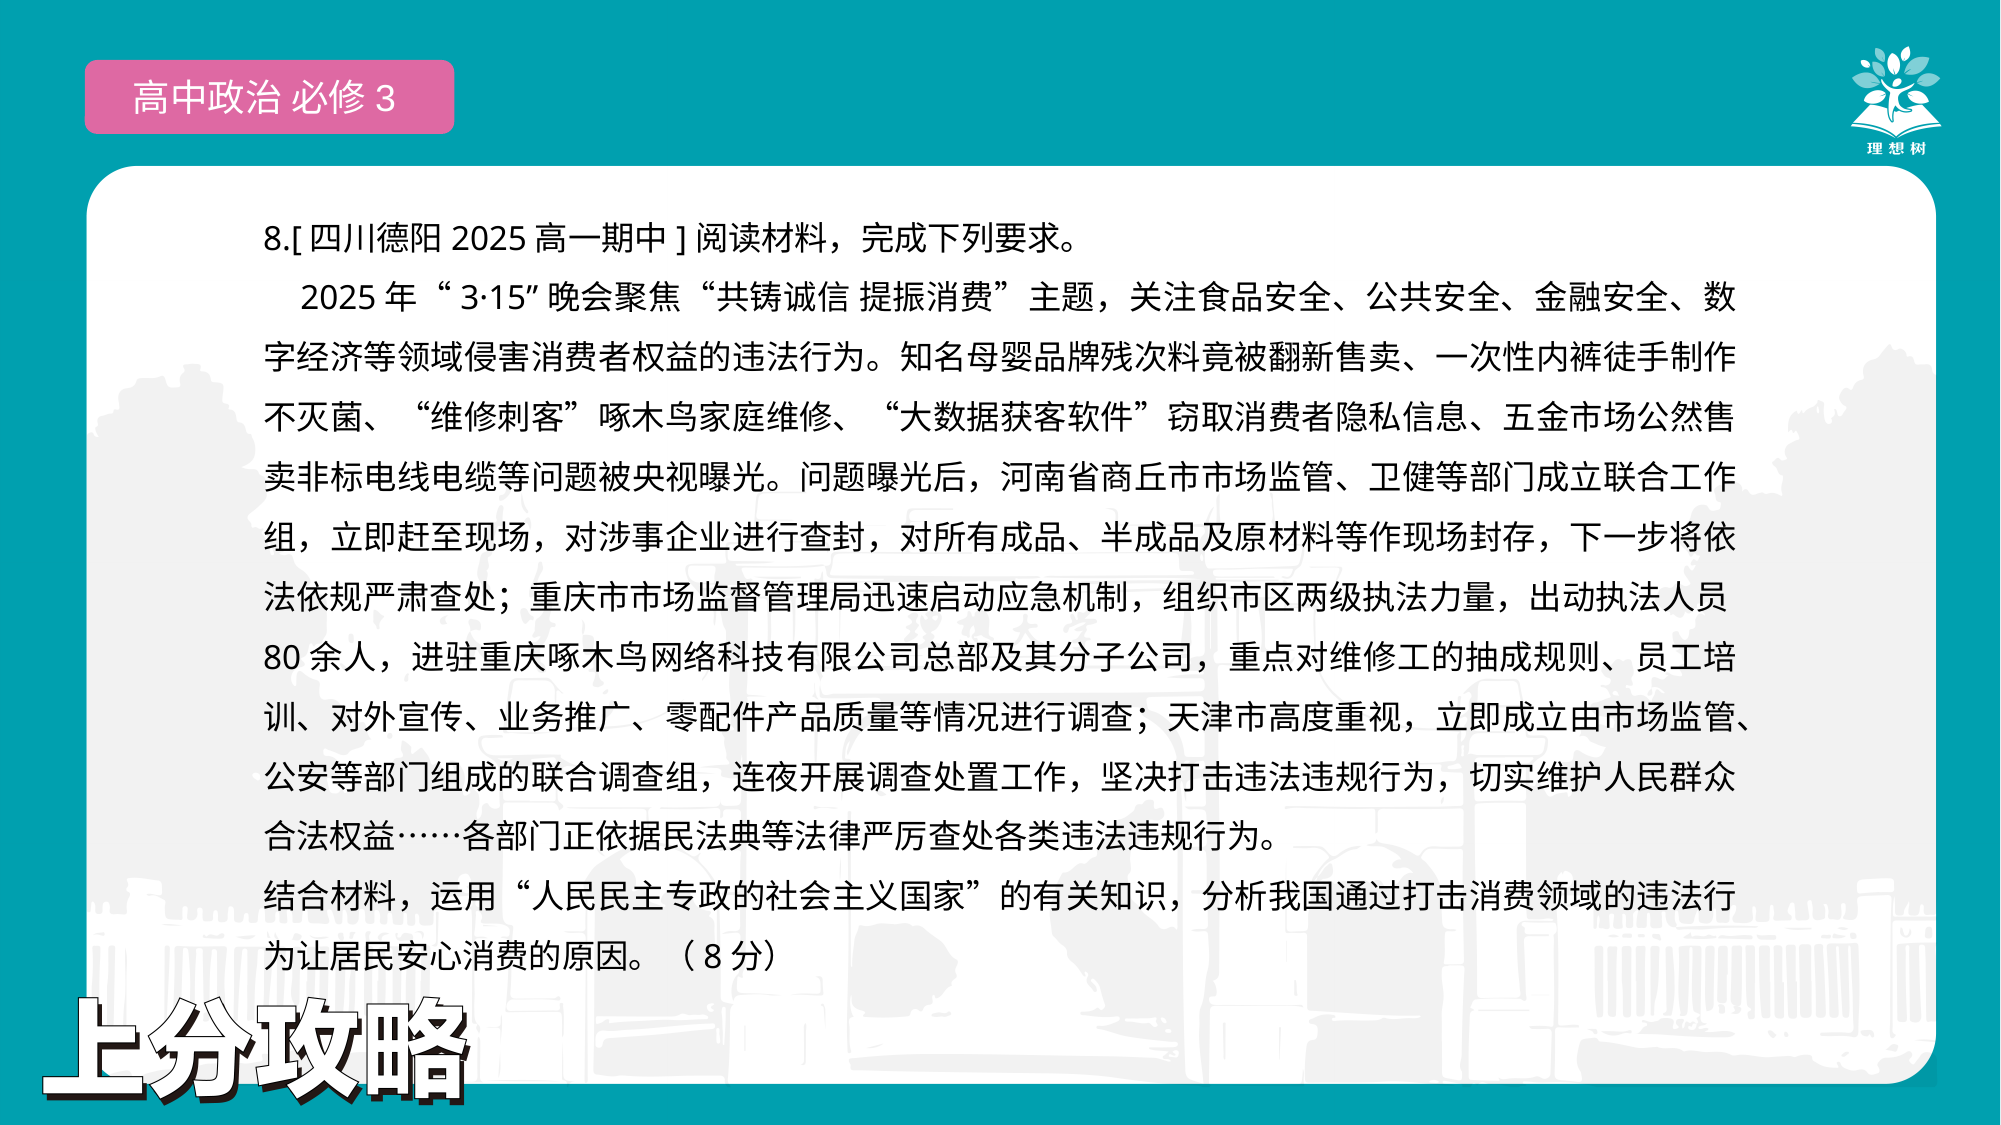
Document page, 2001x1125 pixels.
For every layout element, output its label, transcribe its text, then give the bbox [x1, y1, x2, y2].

picture [0, 0, 2001, 1125]
text_box 8.[四川德阳2025高一期中]阅读材料，完成下列要求。 2025年“3·15”晚会聚焦“共铸诚信 提振消费”主题，关注食品安全、公共安全、金融安全、数字经济等领域侵害消费者权益的违法行为。知名母婴品牌残次料竟被翻新售卖、一次性内裤徒手制作不灭菌、“维修刺客”啄木鸟家庭维修、“大数据获客软件”窃取消费者隐私信息、五金市场公然售卖非标电线电缆等问题被央视曝光。问题曝光后，河南省商丘市市场监管、卫健等部门成立联合工作组，立即赶至现场，对涉事企业进行查封，对所有成品、半成品及原材料等作现场封存，下一步将依法依规严肃查处；重庆市市场监督管理局迅速启动应急机制，组织市区两级执法力量，出动执法人员80余人，进驻重庆啄木鸟网络科技有限公司总部及其分子公司，重点对维修工的抽成规则、员工培训、对外宣传、业务推广、零配件产品质量等情况进行调查；天津市高度重视，立即成立由市场监管、公安等部门组成的联合调查组，连夜开展调查处置工作，坚决打击违法违规行为，切实维护人民群众合法权益……各部门正依据民法典等法律严厉查处各类违法违规行为。 结合材料，运用“人民民主专政的社会主义国家”的有关知识，分析我国通过打击消费领域的违法行为让居民安心消费的原因。（8分） [248, 189, 1752, 798]
text_box 高中政治 必修3 [83, 58, 456, 135]
